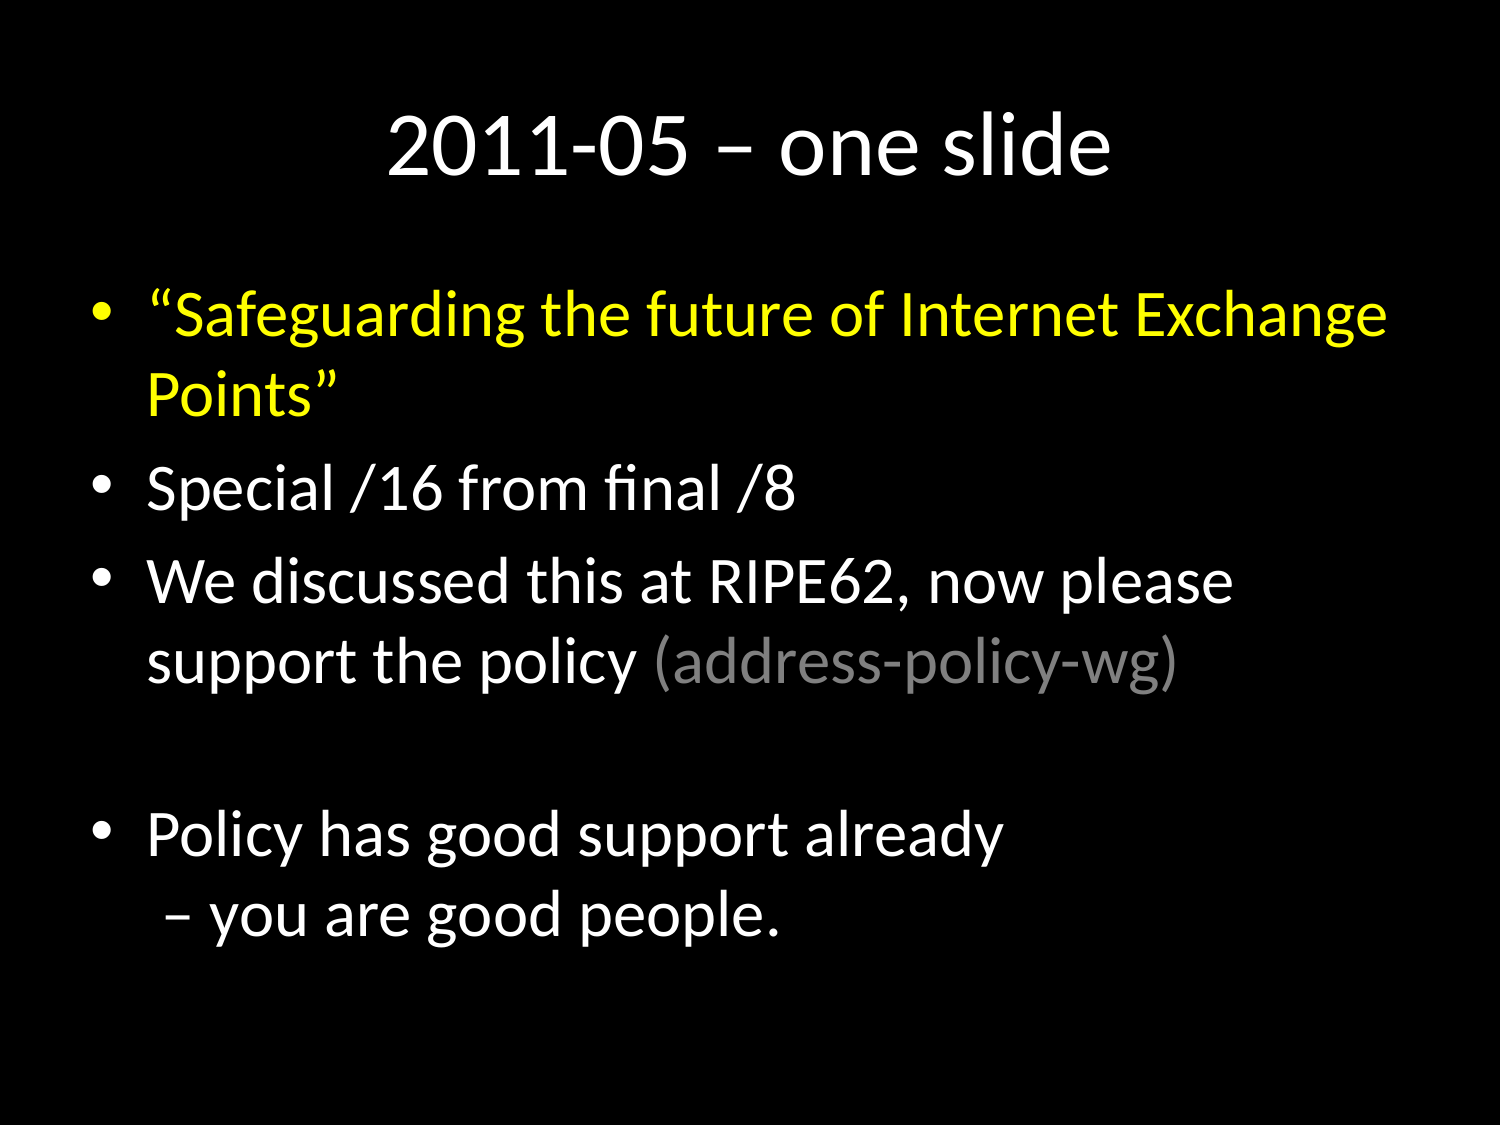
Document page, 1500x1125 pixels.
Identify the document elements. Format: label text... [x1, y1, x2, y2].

title 2011-05 – one slide [75, 45, 1425, 233]
list “Safeguarding the future of Internet Exchange Points” Special /16 from final /8 We discussed this at RIPE62, now please support the policy (address-policy-wg) Policy has good support already – you are good people. [75, 262, 1425, 1005]
